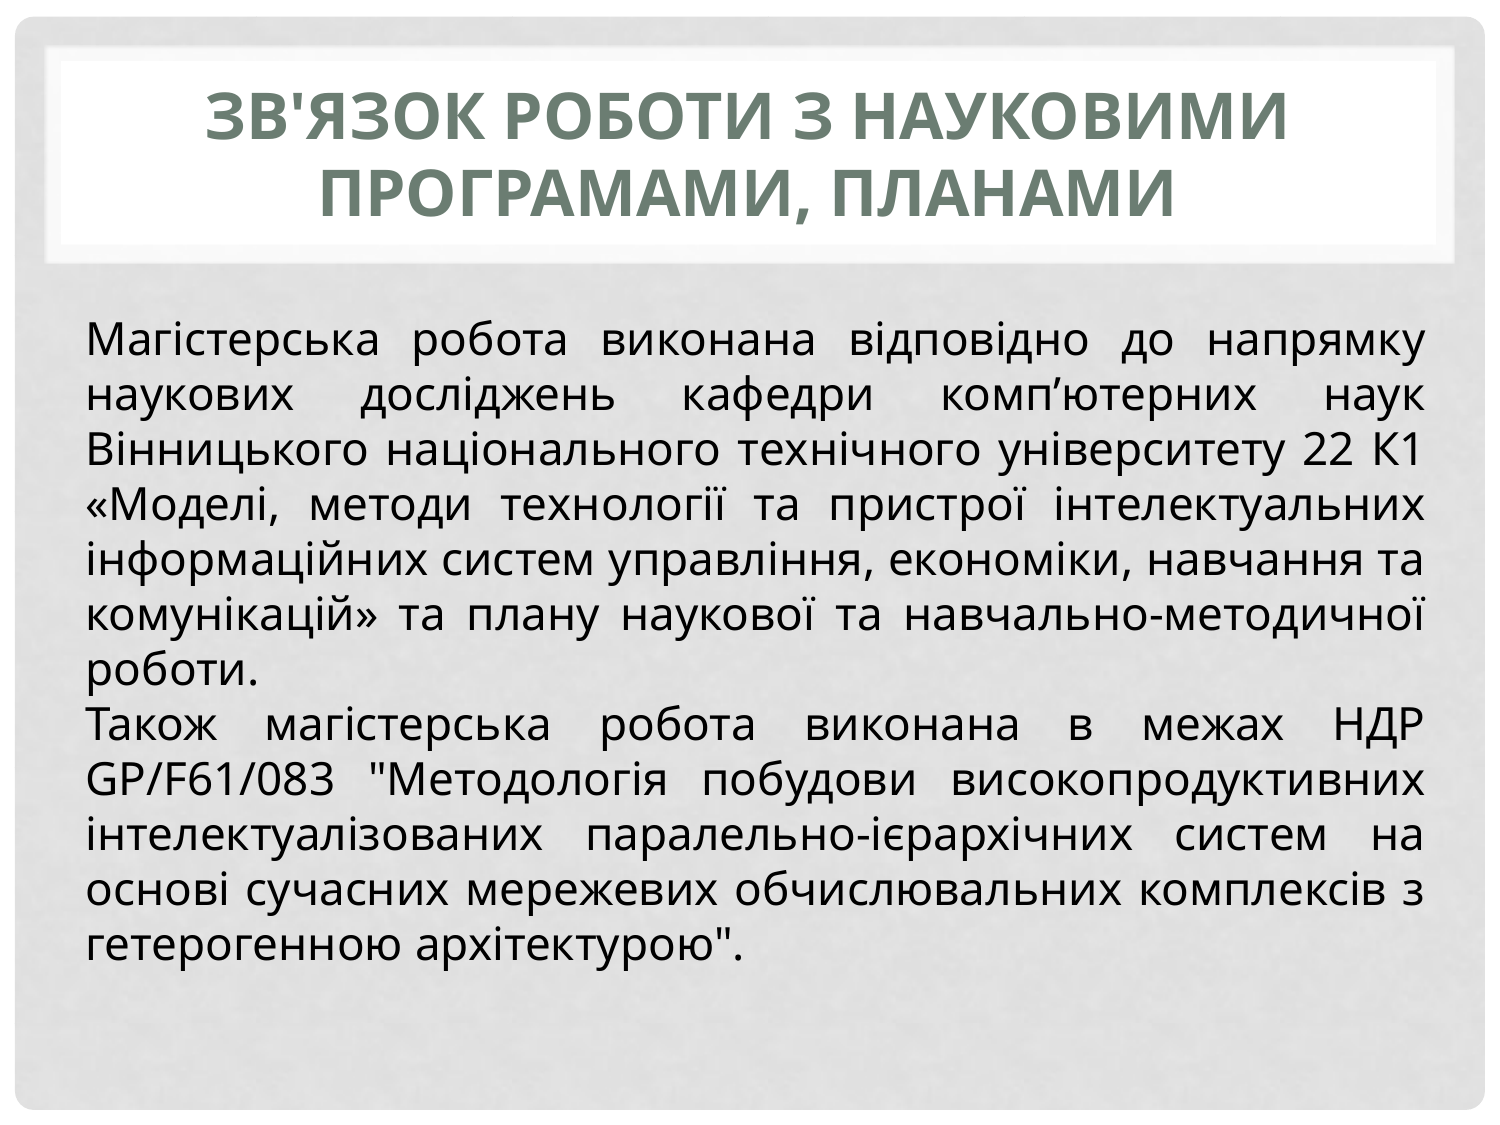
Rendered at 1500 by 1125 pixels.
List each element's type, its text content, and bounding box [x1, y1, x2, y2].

title Зв'язок роботи з науковими програмами, планами [69, 66, 1425, 238]
text_box Магістерська робота виконана відповідно до напрямку наукових досліджень кафедри комп’ютерних наук Вінницького національного технічного університету 22 К1 «Моделі, методи технології та пристрої інтелектуальних інформаційних систем управління, економіки, навчання та комунікацій» та плану наукової та навчально-методичної роботи. Також магістерська робота виконана в межах НДР GP/F61/083 "Методологія побудови високопродуктивних інтелектуалізованих паралельно-ієрархічних систем на основі сучасних мережевих обчислювальних комплексів з гетерогенною архітектурою". [70, 302, 1442, 978]
